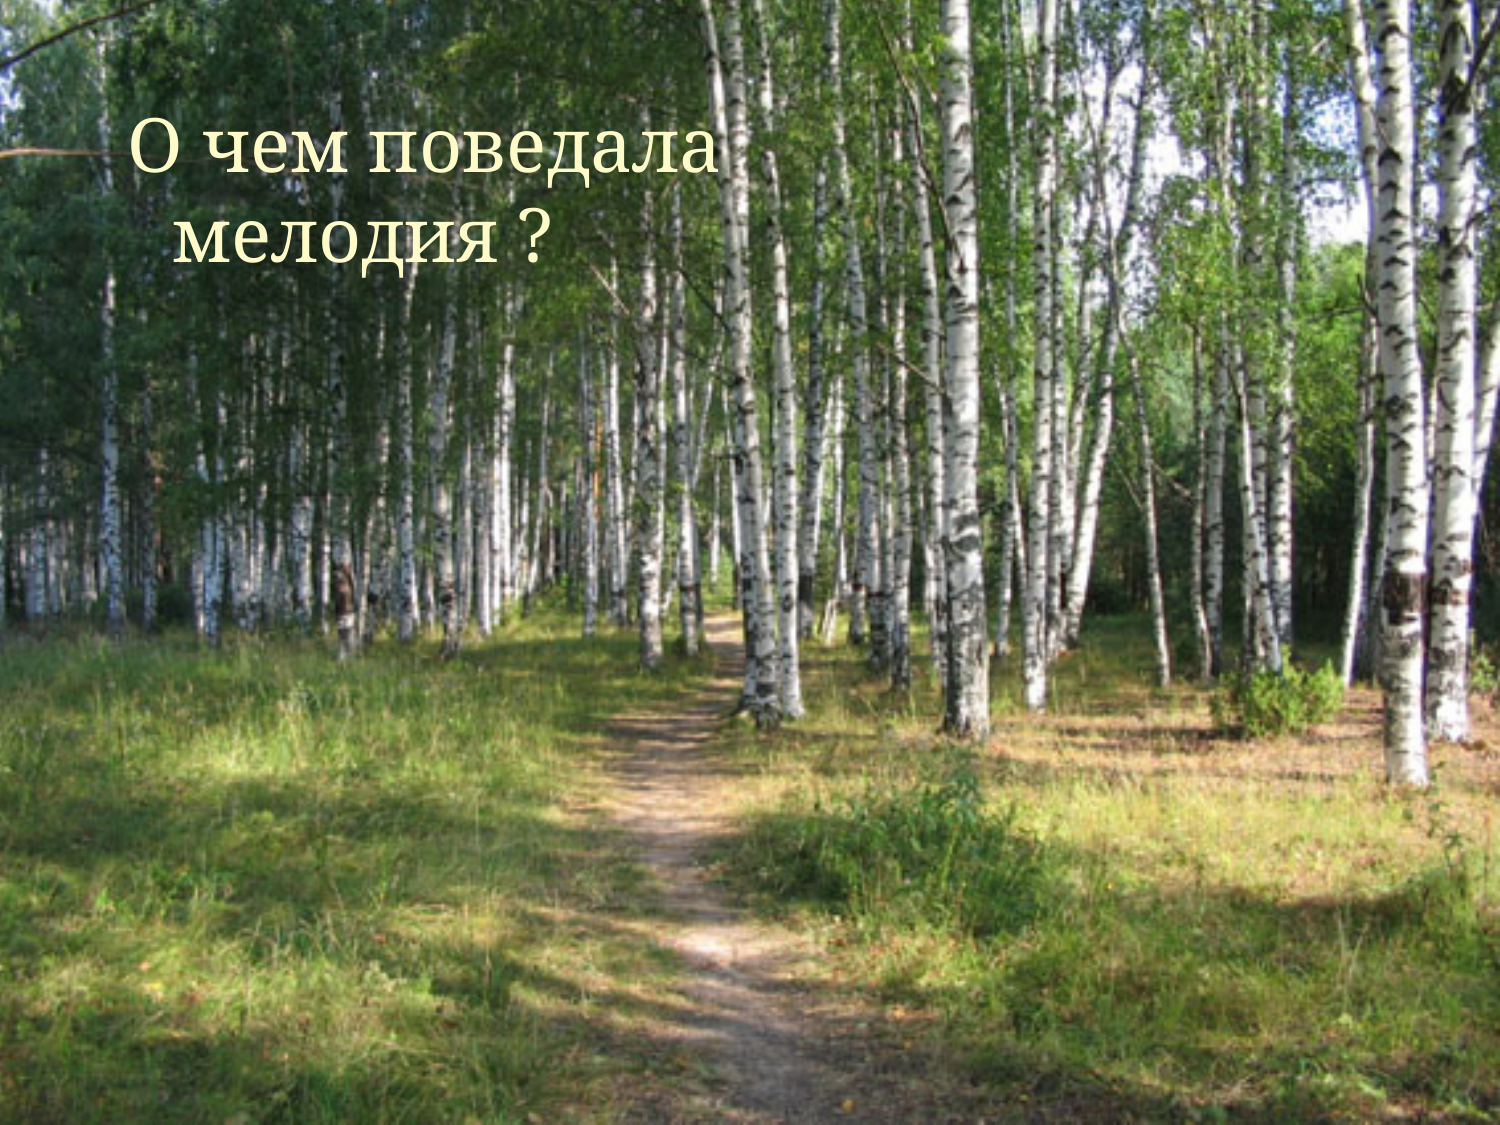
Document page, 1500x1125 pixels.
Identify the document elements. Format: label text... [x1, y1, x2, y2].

list О чем поведала мелодия ? [111, 89, 786, 292]
picture [0, 0, 1500, 1125]
